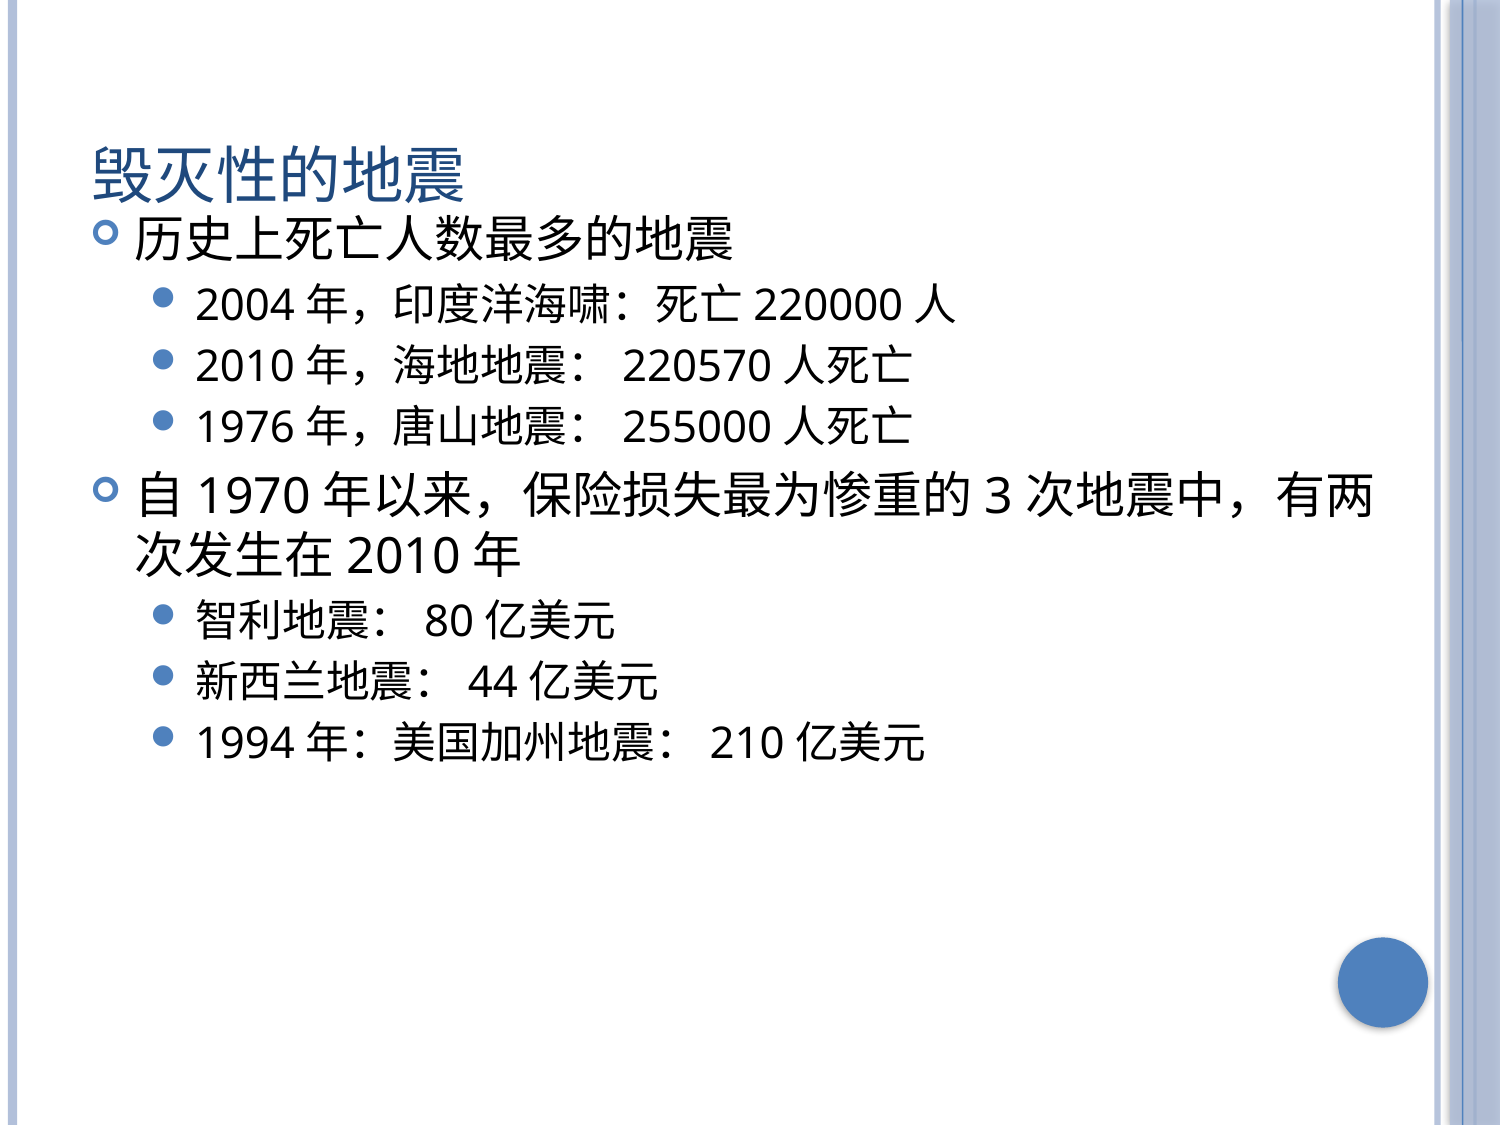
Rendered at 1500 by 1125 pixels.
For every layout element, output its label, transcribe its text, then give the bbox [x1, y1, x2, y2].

title 毁灭性的地震 [76, 30, 1302, 199]
list 历史上死亡人数最多的地震 2004年，印度洋海啸：死亡220000人 2010年，海地地震：220570人死亡 1976年，唐山地震：255000人死亡 自1970年以来，保险损失最为惨重的3次地震中，有两次发生在2010年 智利地震：80亿美元 新西兰地震：44亿美元 1994年：美国加州地震：210亿美元 [74, 199, 1426, 1011]
